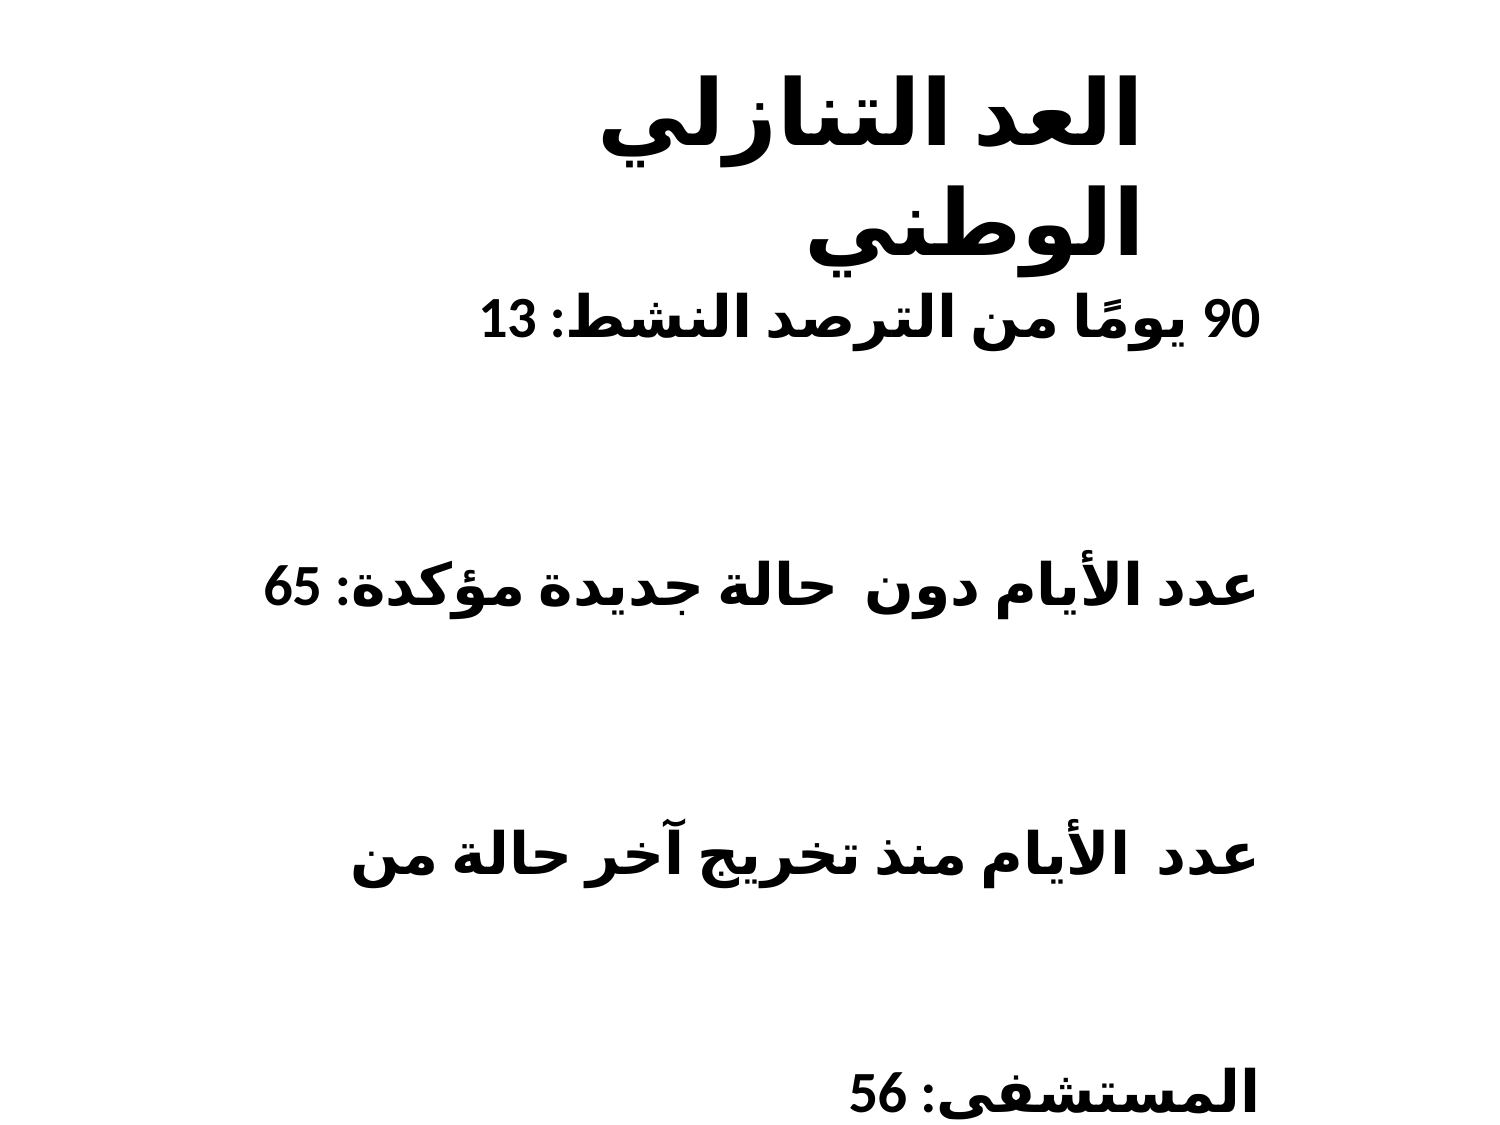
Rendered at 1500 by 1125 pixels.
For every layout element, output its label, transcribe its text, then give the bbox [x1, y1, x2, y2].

title العد التنازلي الوطني [352, 51, 1148, 274]
list 90 يومًا من الترصد النشط: 13 عدد الأيام دون حالة جديدة مؤكدة: 65 عدد الأيام منذ تخريج آخر حالة من المستشفى: 56 [152, 276, 1263, 1124]
